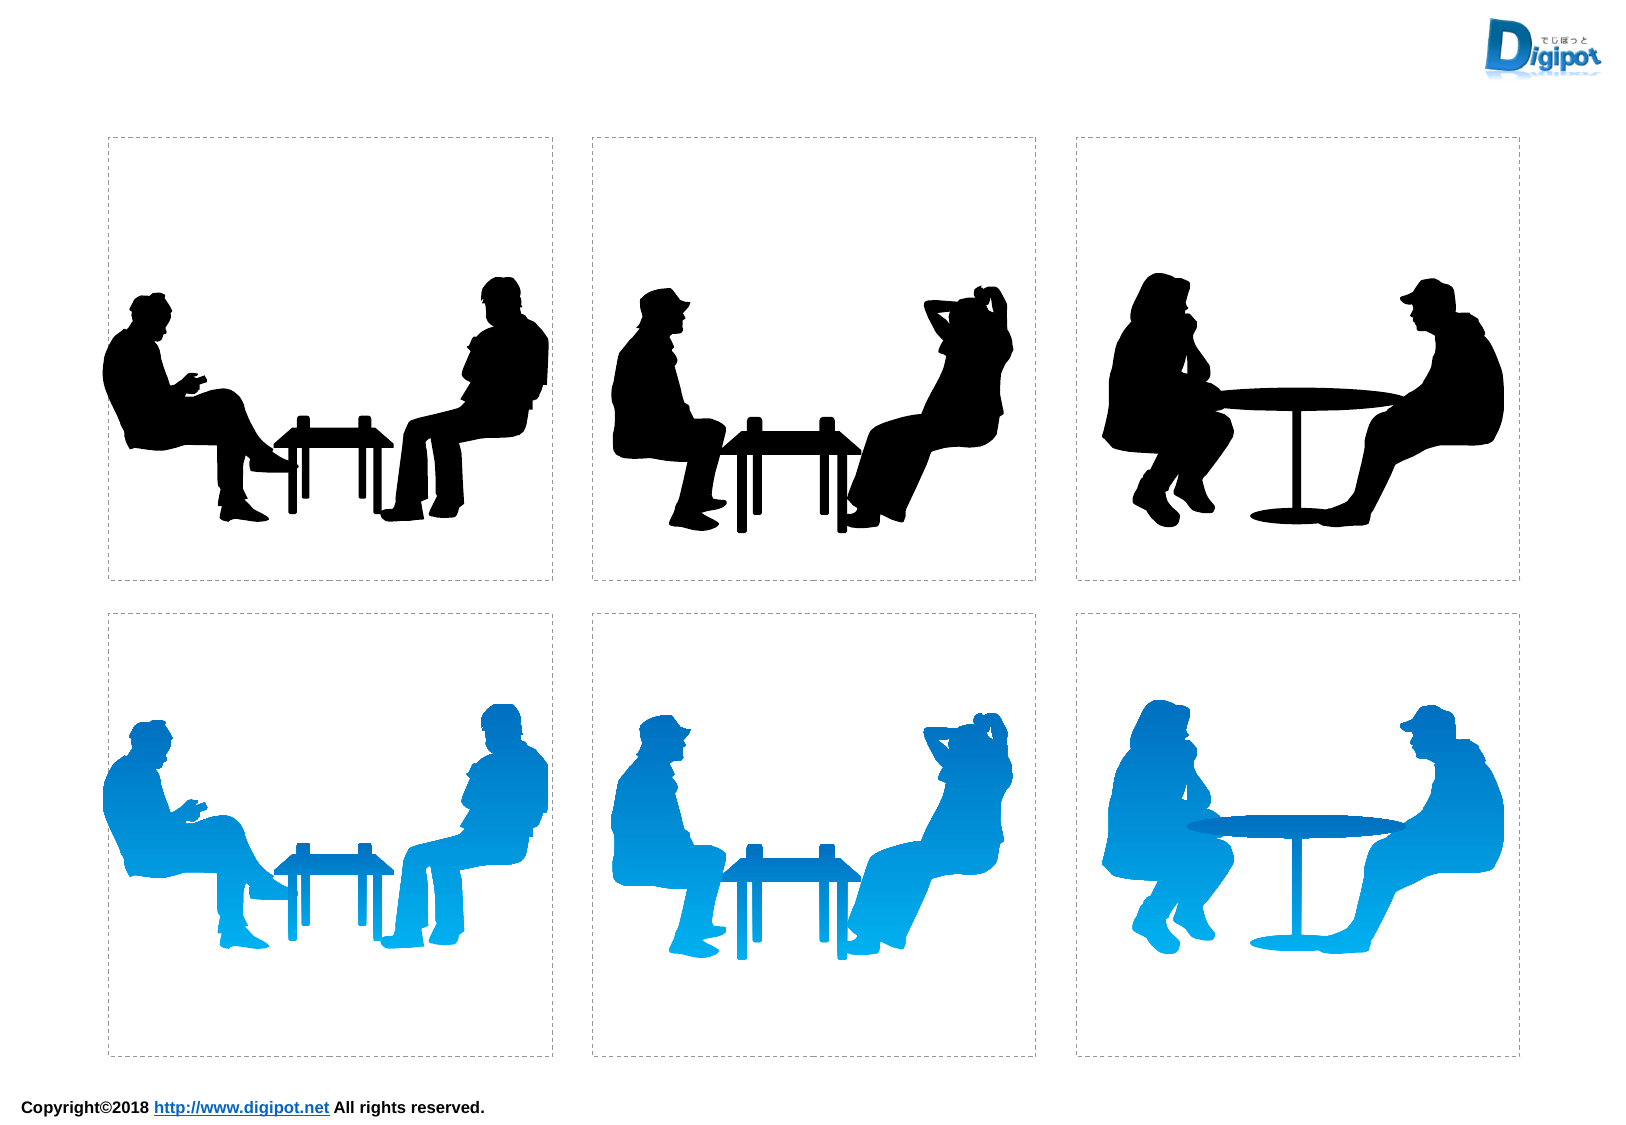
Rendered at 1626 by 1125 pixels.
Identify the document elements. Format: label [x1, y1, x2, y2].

text_box [102, 277, 549, 522]
text_box [611, 285, 1014, 533]
text_box [1102, 700, 1504, 955]
text_box [1102, 272, 1504, 528]
text_box [611, 712, 1014, 961]
text_box [102, 704, 549, 949]
picture [1485, 18, 1602, 82]
